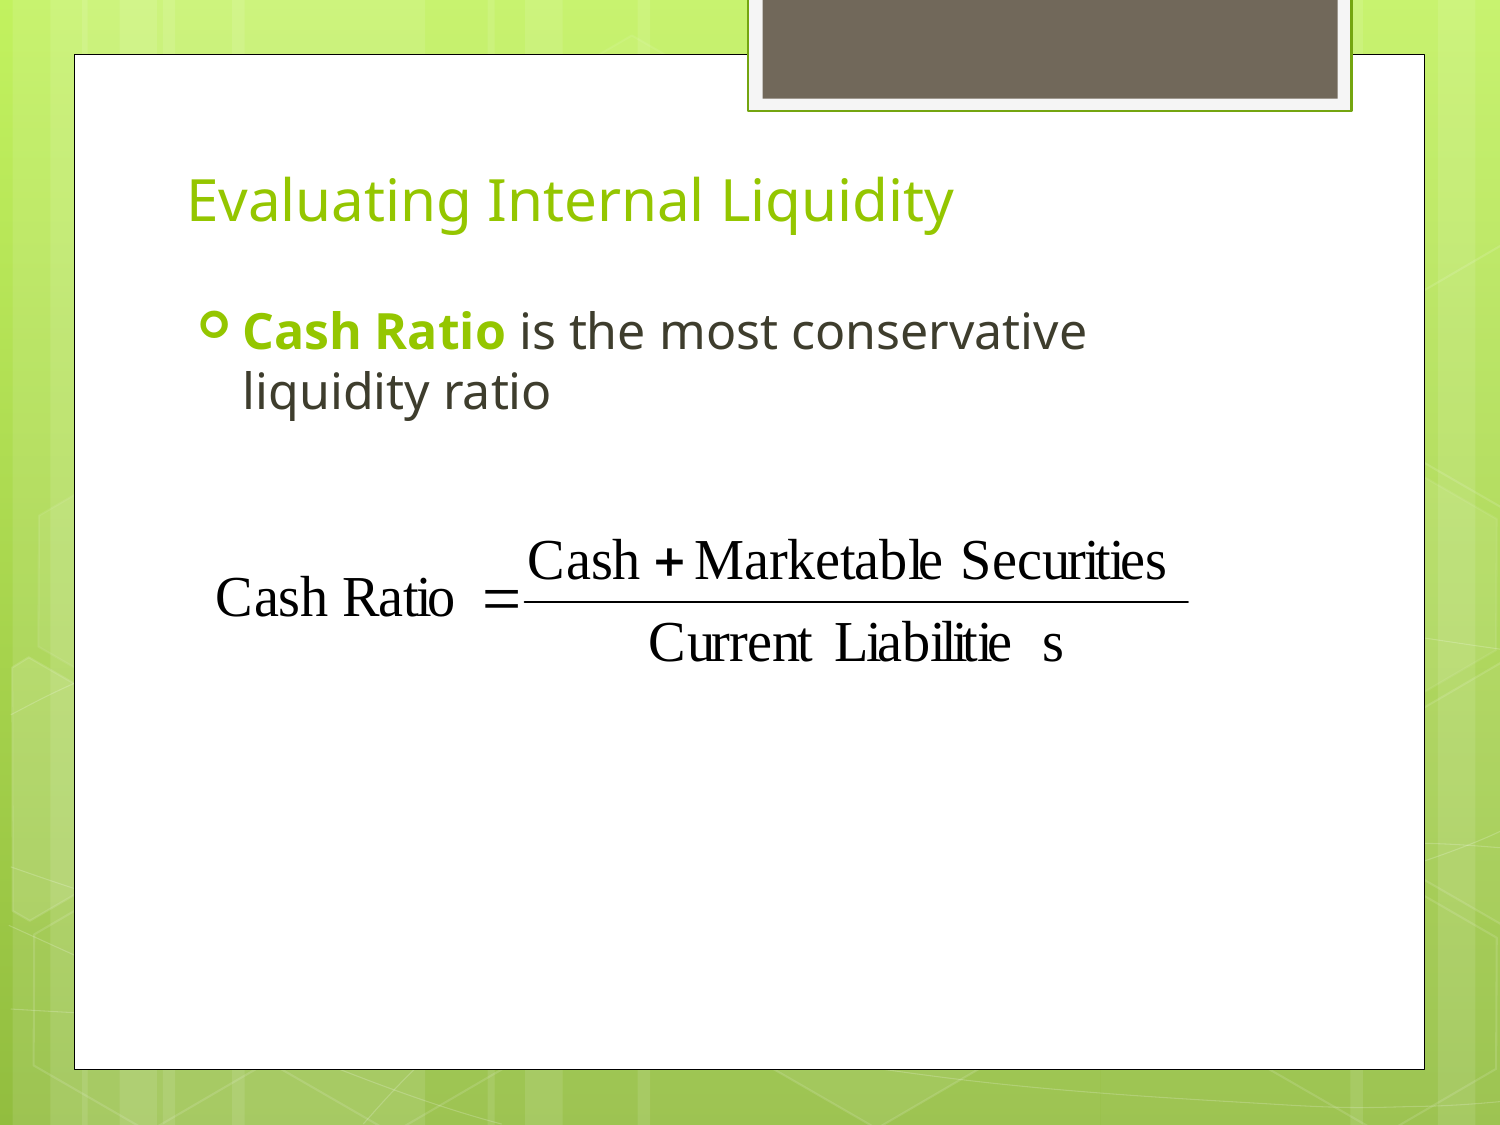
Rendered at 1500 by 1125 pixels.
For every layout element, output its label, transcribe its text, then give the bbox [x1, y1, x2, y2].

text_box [207, 524, 1196, 672]
title Evaluating Internal Liquidity [171, 168, 1324, 242]
list Cash Ratio is the most conservative liquidity ratio [171, 291, 1283, 957]
